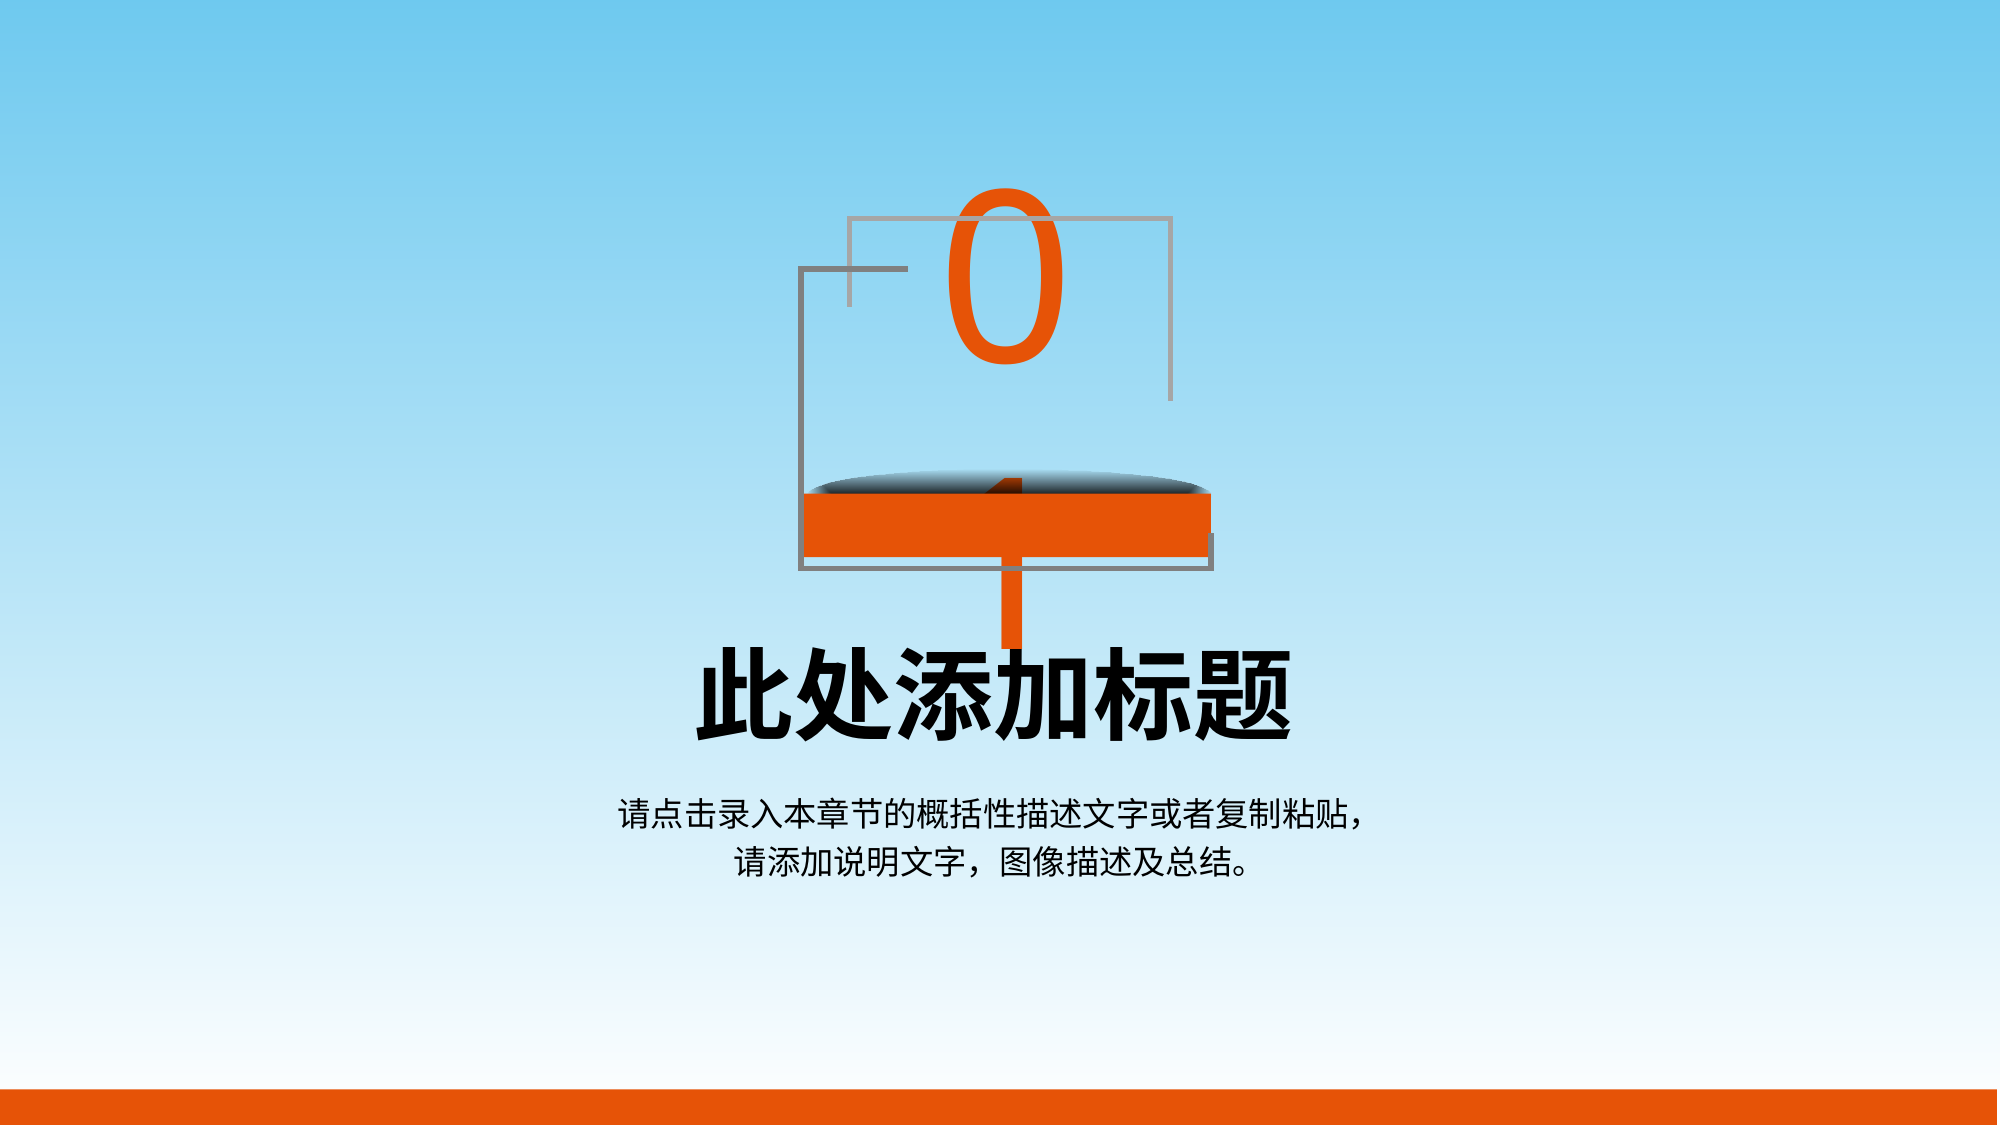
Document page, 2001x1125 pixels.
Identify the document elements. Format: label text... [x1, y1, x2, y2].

text_box [0, 1088, 1998, 1125]
text_box [848, 217, 1171, 257]
text_box 请点击录入本章节的概括性描述文字或者复制粘贴，请添加说明文字，图像描述及总结。 [594, 778, 1406, 889]
text_box 此处添加标题 [678, 625, 1308, 760]
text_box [801, 257, 1211, 563]
text_box [800, 268, 1212, 570]
